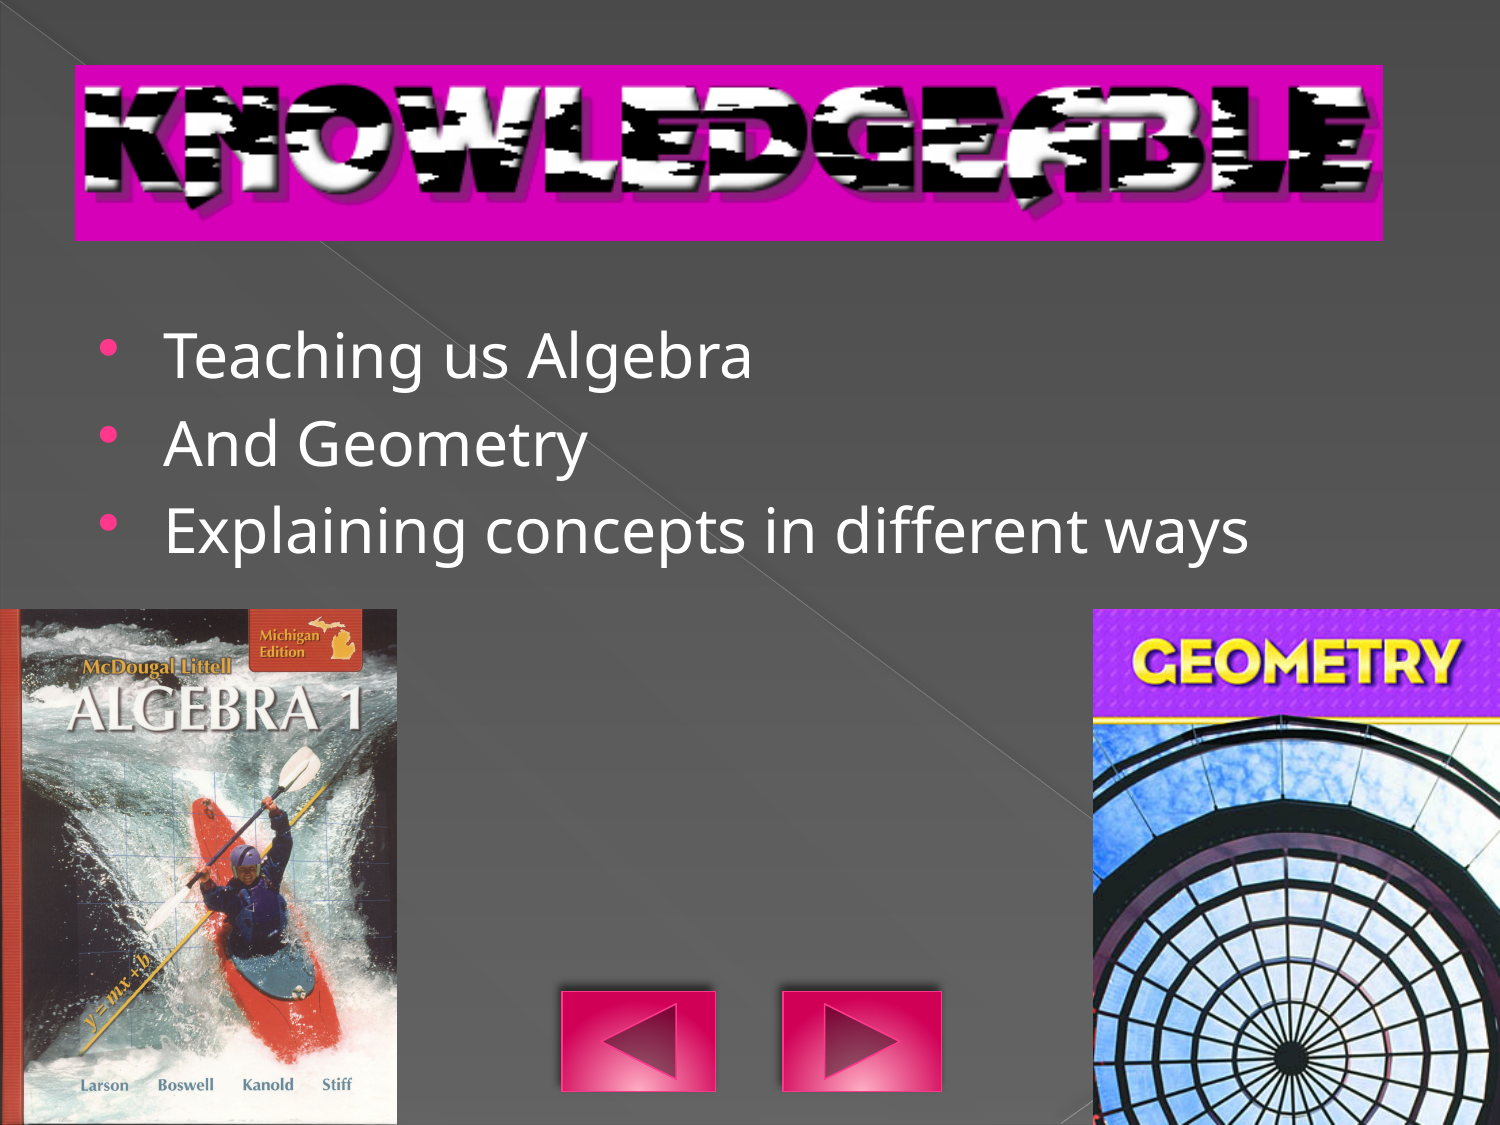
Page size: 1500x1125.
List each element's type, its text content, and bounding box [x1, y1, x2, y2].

picture [0, 609, 397, 1125]
text_box [561, 991, 716, 1092]
list Teaching us Algebra And Geometry Explaining concepts in different ways [75, 308, 1425, 655]
picture [1092, 609, 1500, 1125]
picture [74, 65, 1383, 241]
text_box [782, 991, 942, 1092]
